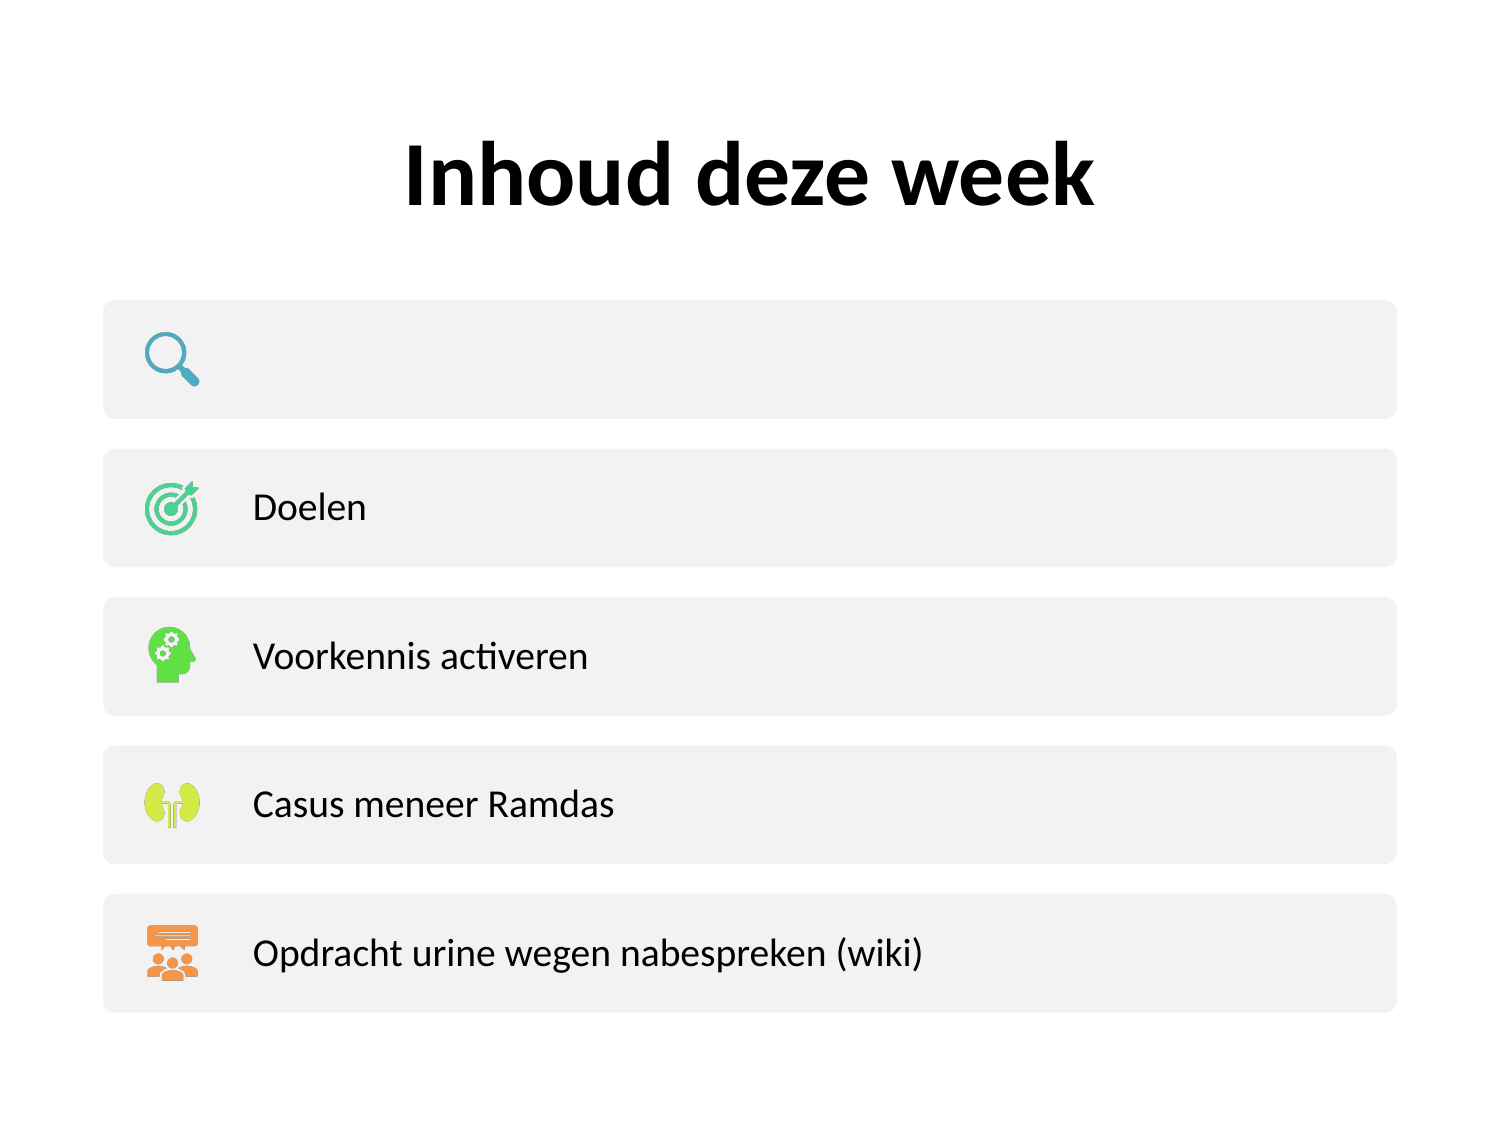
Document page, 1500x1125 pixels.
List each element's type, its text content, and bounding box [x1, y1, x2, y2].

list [102, 299, 1398, 1014]
title Inhoud deze week [103, 59, 1397, 278]
